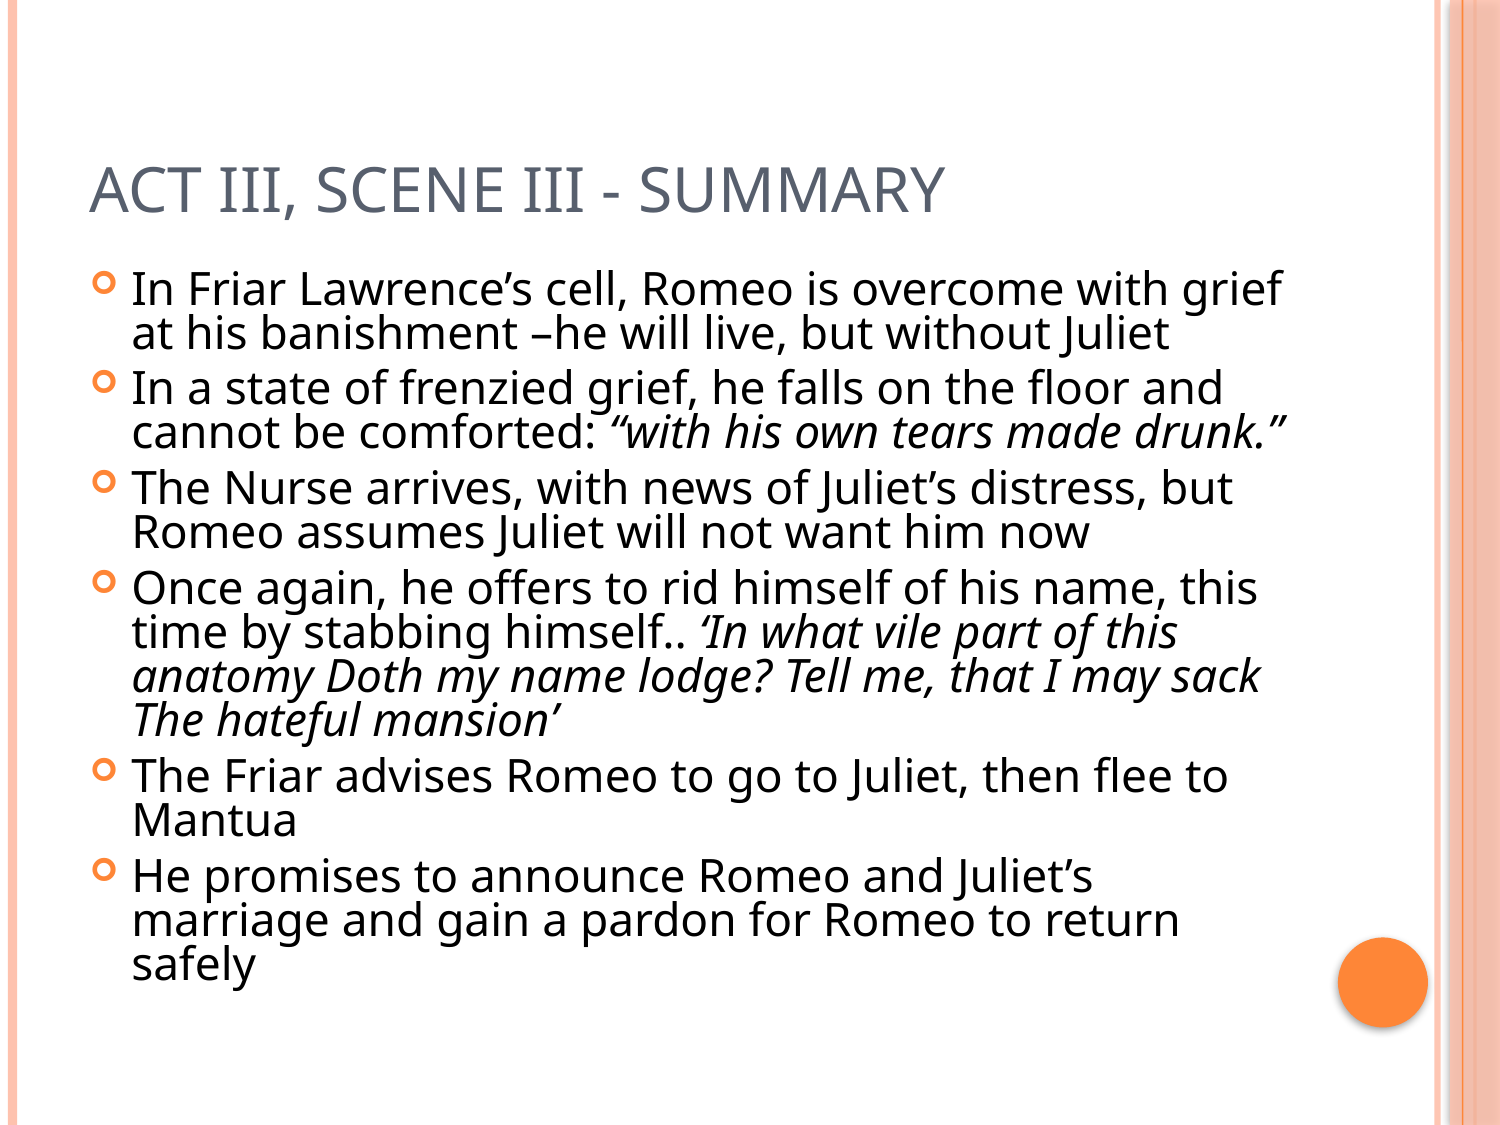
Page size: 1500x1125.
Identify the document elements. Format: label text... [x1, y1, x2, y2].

list In Friar Lawrence’s cell, Romeo is overcome with grief at his banishment –he will live, but without Juliet In a state of frenzied grief, he falls on the floor and cannot be comforted: “with his own tears made drunk.” The Nurse arrives, with news of Juliet’s distress, but Romeo assumes Juliet will not want him now Once again, he offers to rid himself of his name, this time by stabbing himself.. ‘In what vile part of this anatomy Doth my name lodge? Tell me, that I may sack The hateful mansion’ The Friar advises Romeo to go to Juliet, then flee to Mantua He promises to announce Romeo and Juliet’s marriage and gain a pardon for Romeo to return safely [75, 262, 1300, 1062]
title Act III, Scene iii - Summary [75, 45, 1300, 233]
